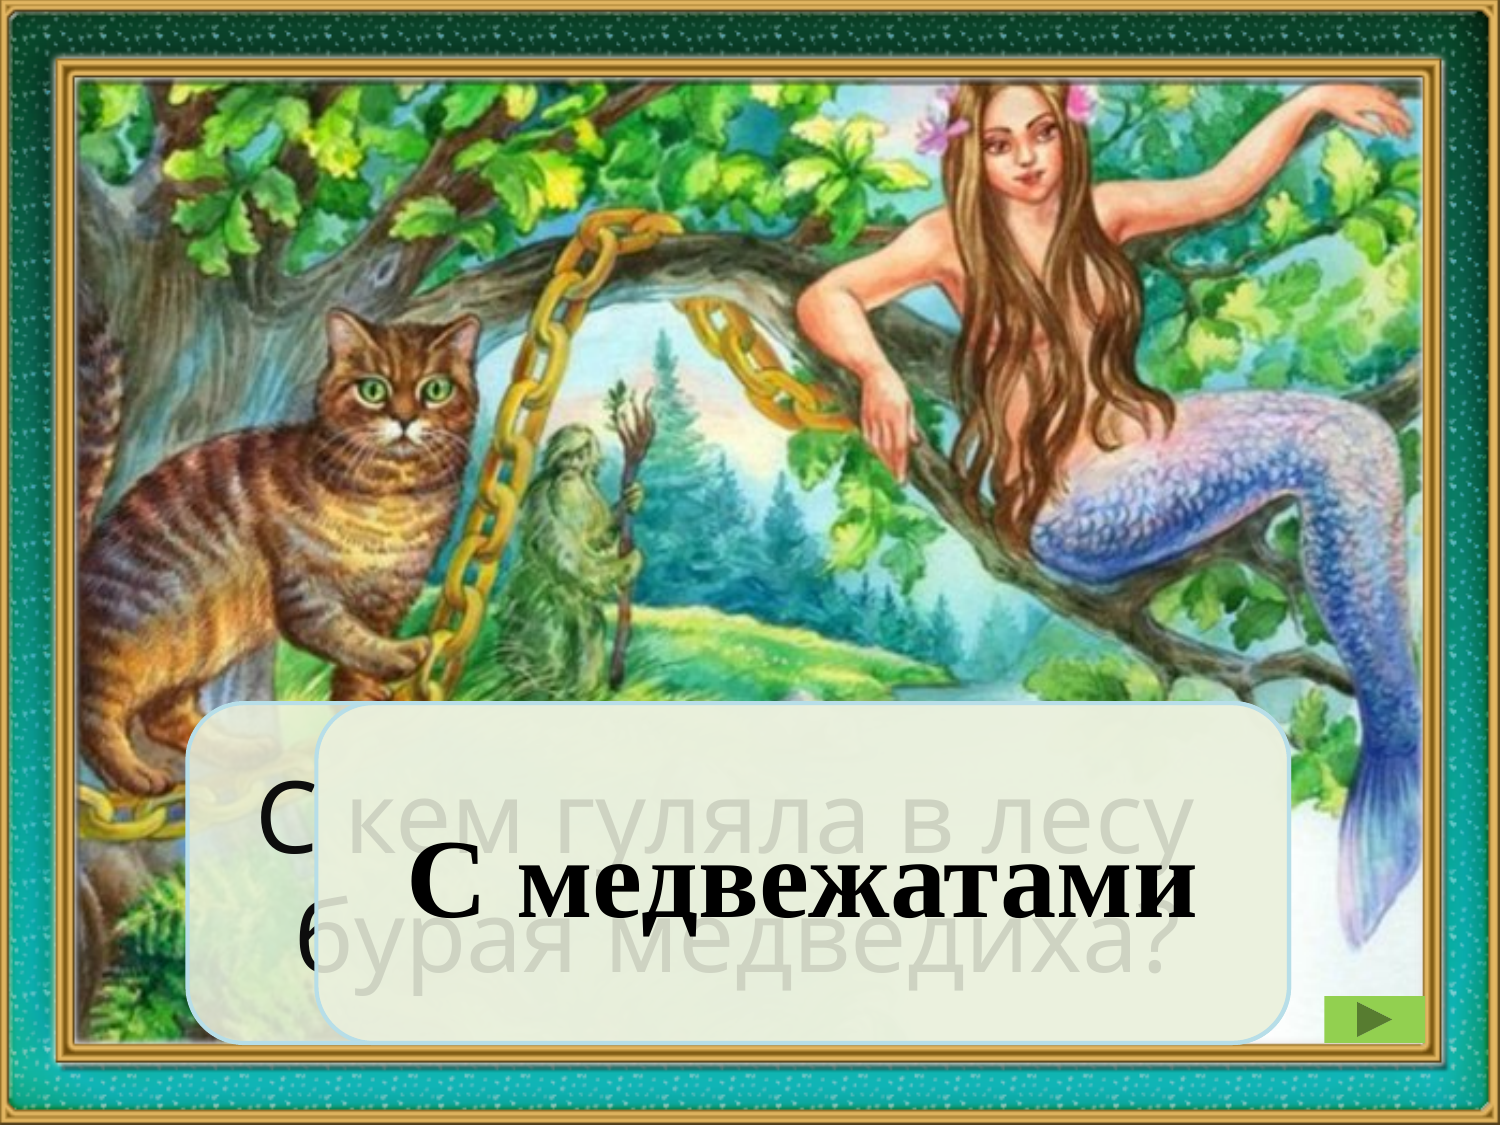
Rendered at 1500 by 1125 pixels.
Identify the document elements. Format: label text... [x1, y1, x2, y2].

text_box [1322, 994, 1427, 1045]
text_box С медвежатами [338, 701, 1292, 1046]
text_box С кем гуляла в лесу бурая медведиха? [185, 701, 370, 1046]
text_box [243, 712, 1104, 1034]
picture [0, 0, 1500, 1125]
